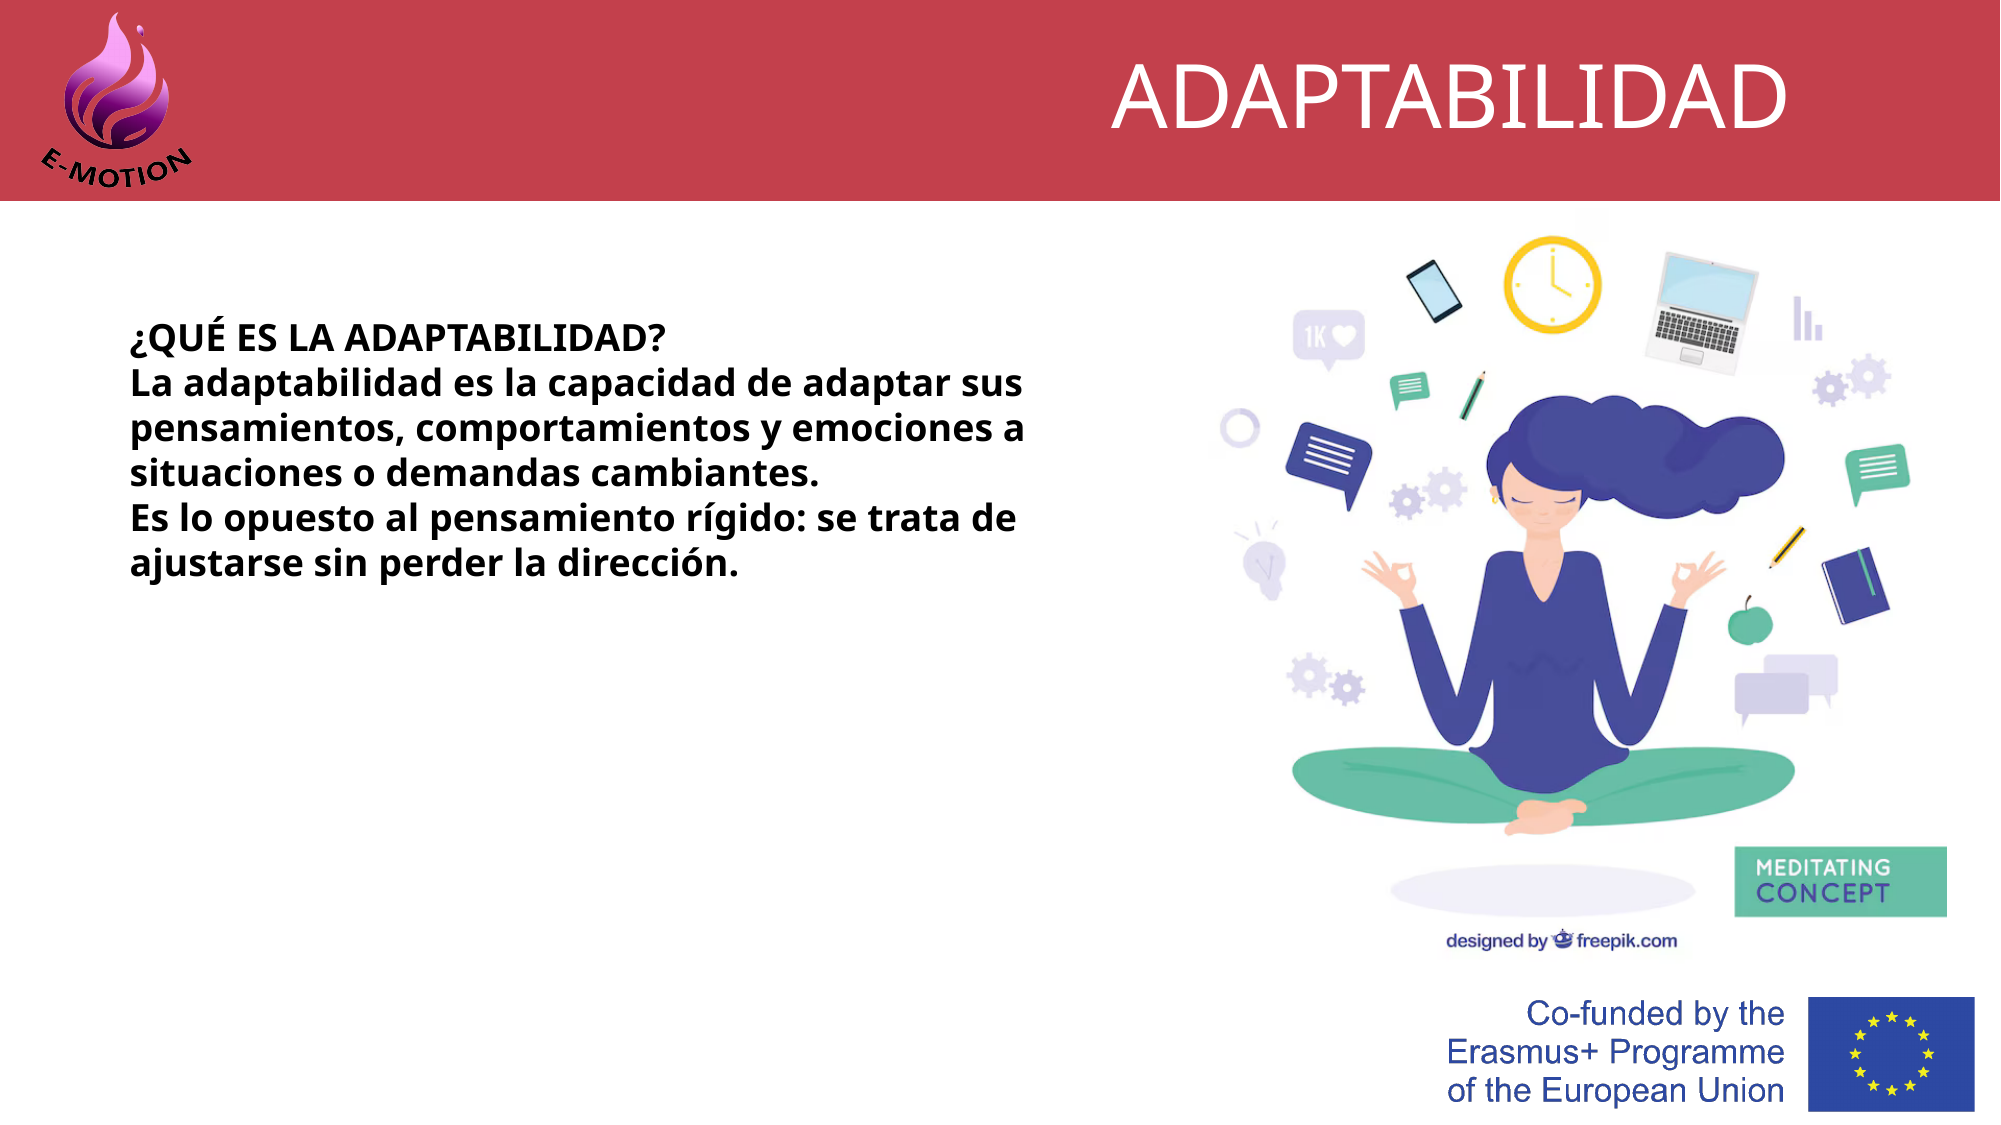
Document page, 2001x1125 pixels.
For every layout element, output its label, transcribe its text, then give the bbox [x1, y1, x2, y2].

picture [1396, 995, 1975, 1116]
text_box ¿QUÉ ES LA ADAPTABILIDAD? La adaptabilidad es la capacidad de adaptar sus pensamientos, comportamientos y emociones a situaciones o demandas cambiantes. Es lo opuesto al pensamiento rígido: se trata de ajustarse sin perder la dirección. [114, 306, 1128, 592]
text_box ADAPTABILIDAD [548, 31, 1807, 307]
picture [1175, 208, 1947, 981]
picture [0, 0, 253, 247]
